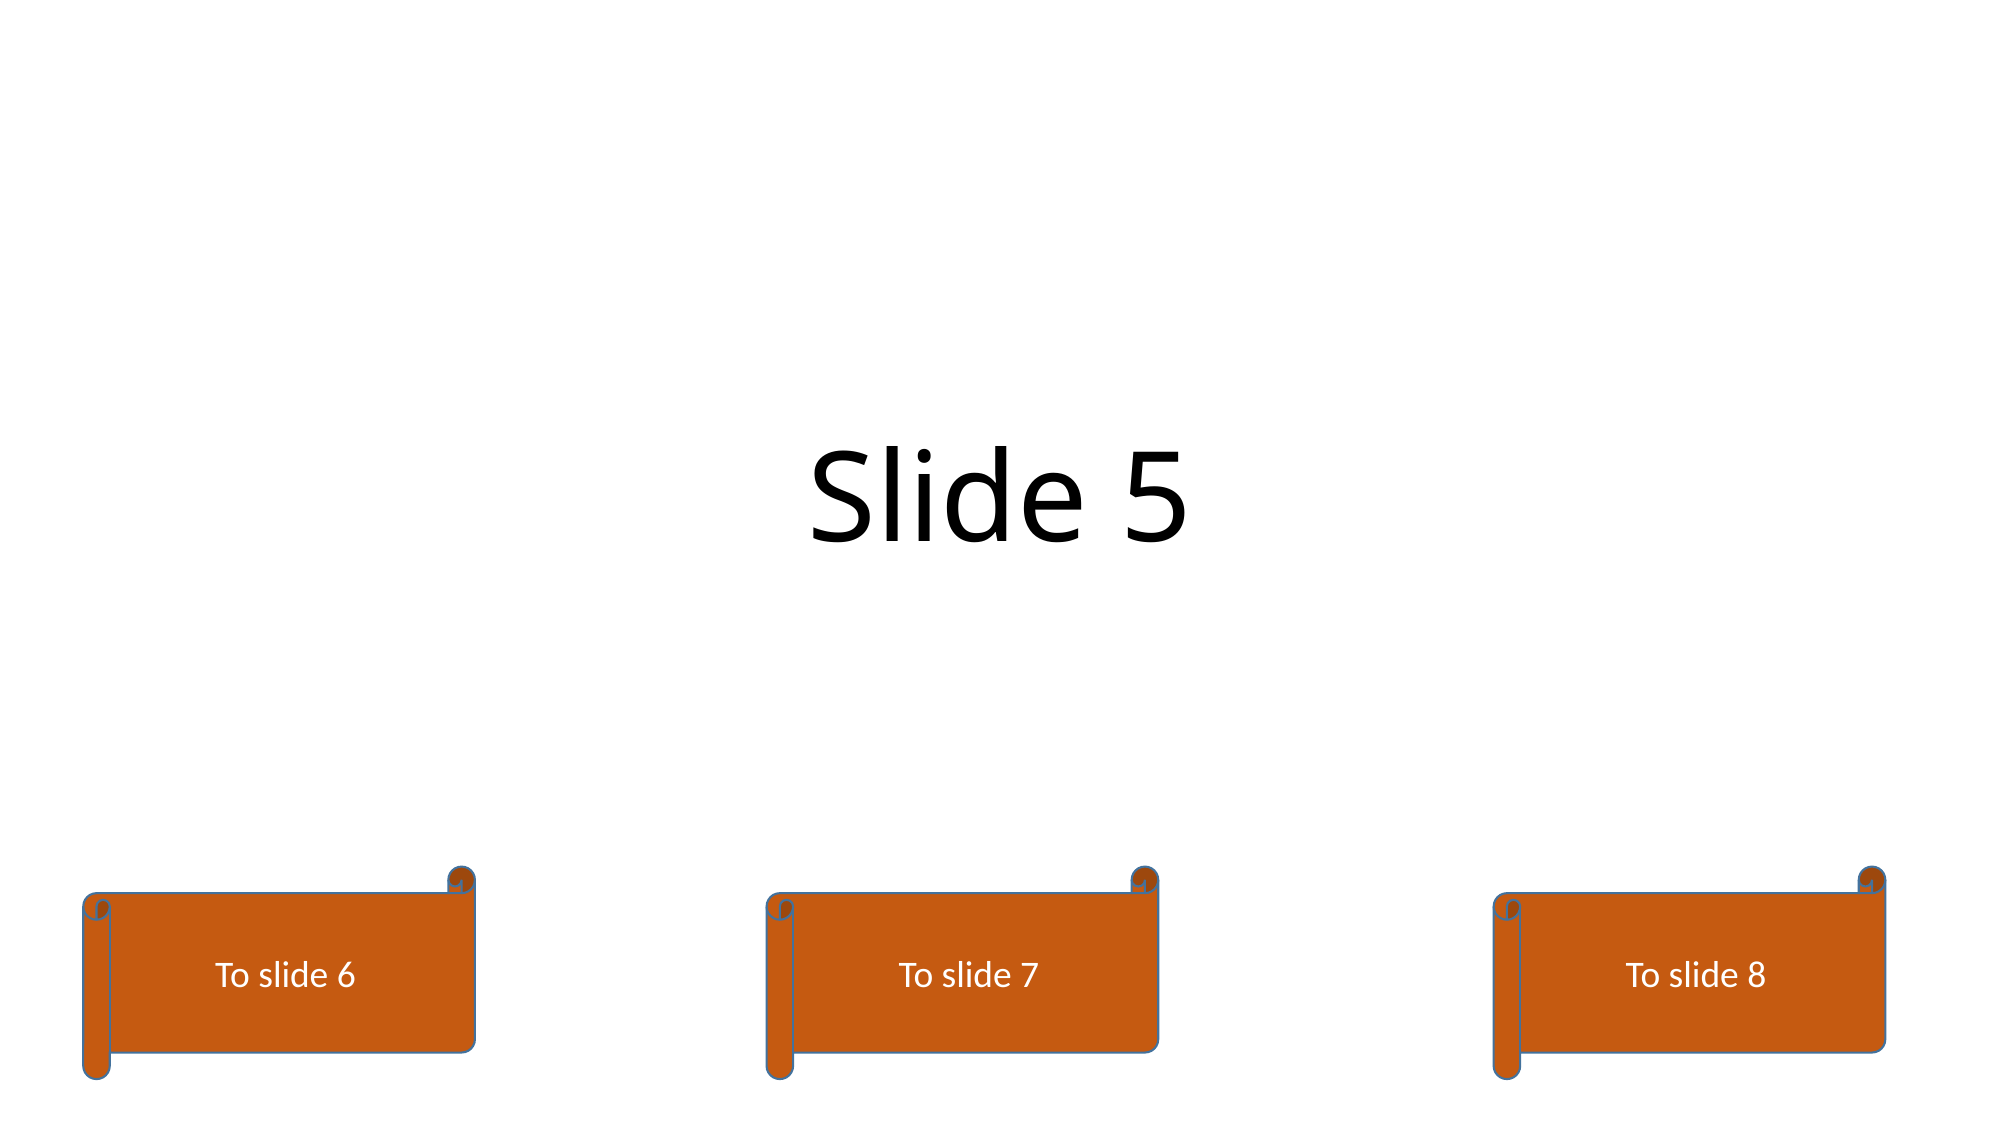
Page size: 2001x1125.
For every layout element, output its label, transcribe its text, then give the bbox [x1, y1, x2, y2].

title Slide 5 [249, 184, 1750, 576]
text_box To slide 6 [82, 865, 476, 1081]
text_box To slide 8 [1492, 865, 1887, 1081]
text_box To slide 7 [765, 865, 1160, 1081]
